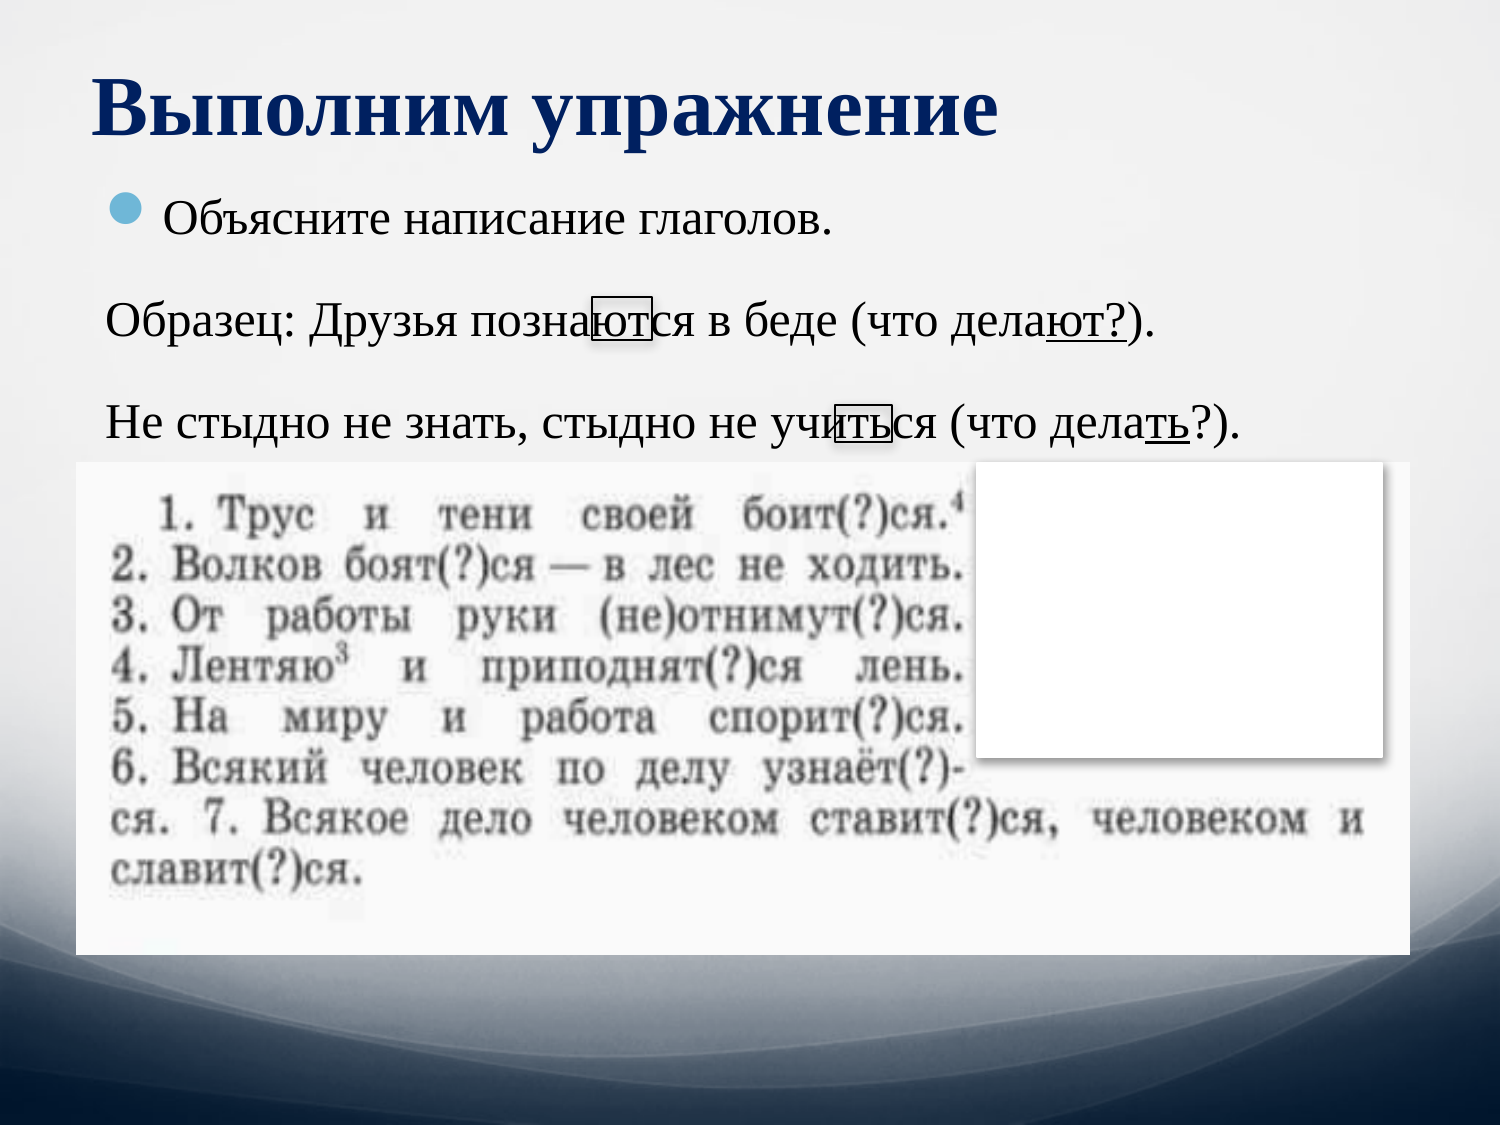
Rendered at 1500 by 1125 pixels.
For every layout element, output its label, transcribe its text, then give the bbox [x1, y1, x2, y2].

text_box [591, 296, 653, 341]
list Объясните написание глаголов. Образец: Друзья познаются в беде (что делают?). Не стыдно не знать, стыдно не учиться (что делать?). [90, 177, 1410, 459]
text_box [834, 404, 893, 443]
list Объясните написание глаголов. Образец: Друзья познаются в беде (что делают?). Не стыдно не знать, стыдно не учиться (что делать?). [90, 971, 1410, 975]
picture [76, 462, 1410, 956]
title Выполним упражнение [76, 17, 1396, 160]
